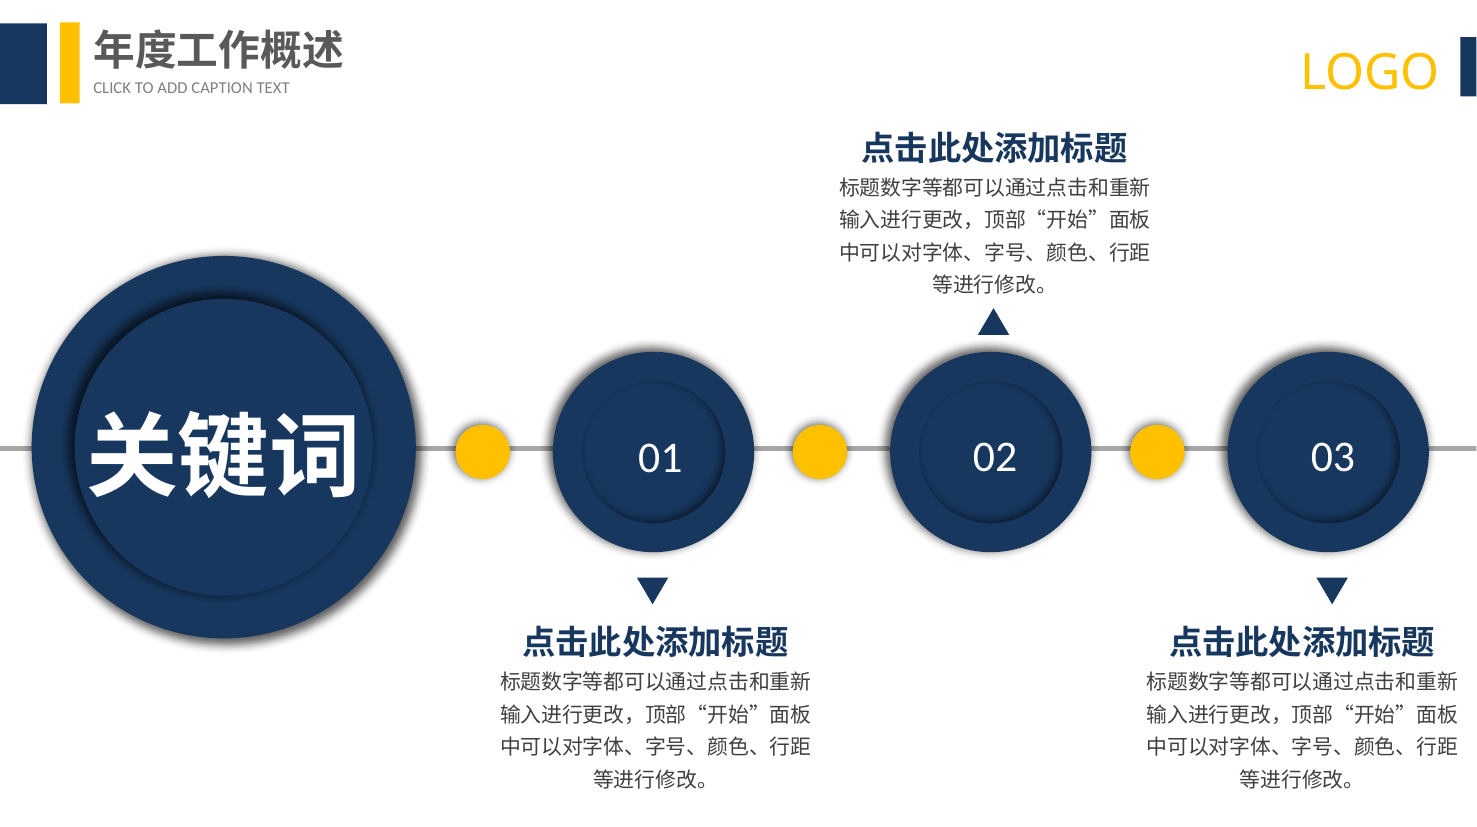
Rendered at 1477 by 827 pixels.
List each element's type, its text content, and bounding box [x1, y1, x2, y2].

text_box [31, 255, 417, 639]
text_box [1128, 422, 1187, 446]
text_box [889, 351, 1092, 553]
text_box [635, 575, 671, 607]
text_box [0, 21, 49, 106]
text_box LOGO [1289, 33, 1477, 105]
text_box [791, 422, 849, 446]
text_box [1129, 613, 1475, 801]
text_box [58, 20, 82, 105]
text_box [454, 460, 511, 482]
text_box [1314, 575, 1350, 607]
text_box [976, 314, 1012, 338]
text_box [552, 351, 755, 553]
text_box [1227, 351, 1429, 553]
text_box [1129, 460, 1186, 482]
text_box [454, 422, 512, 446]
text_box CLICK TO ADD CAPTION TEXT [93, 76, 359, 97]
text_box 年度工作概述 [93, 23, 359, 74]
text_box [1458, 35, 1477, 99]
text_box [791, 460, 849, 482]
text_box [822, 119, 1168, 307]
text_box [483, 613, 828, 801]
